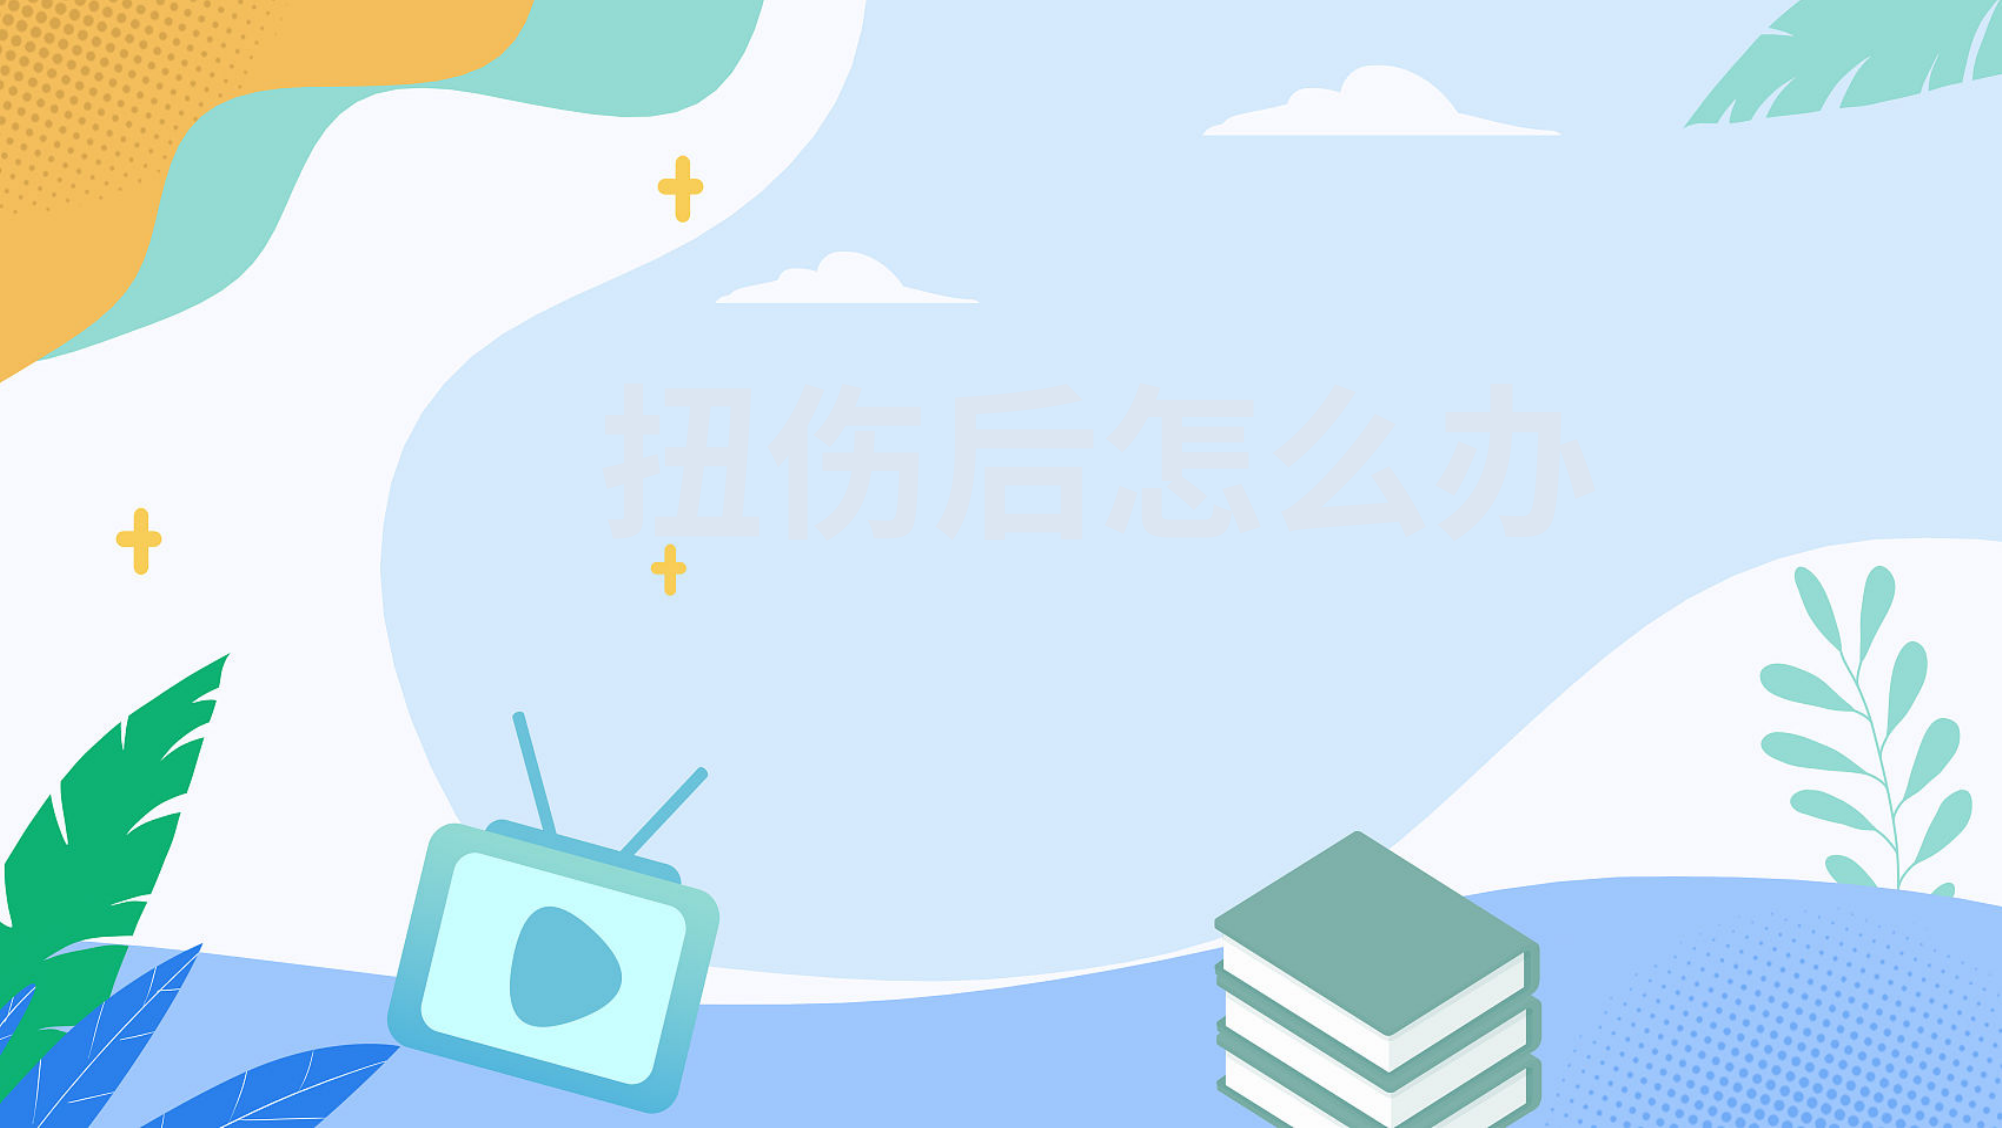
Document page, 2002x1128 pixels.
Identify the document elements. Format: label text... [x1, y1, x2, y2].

text_box 扭伤后怎么办 [516, 351, 1683, 566]
picture [0, 0, 2002, 1128]
